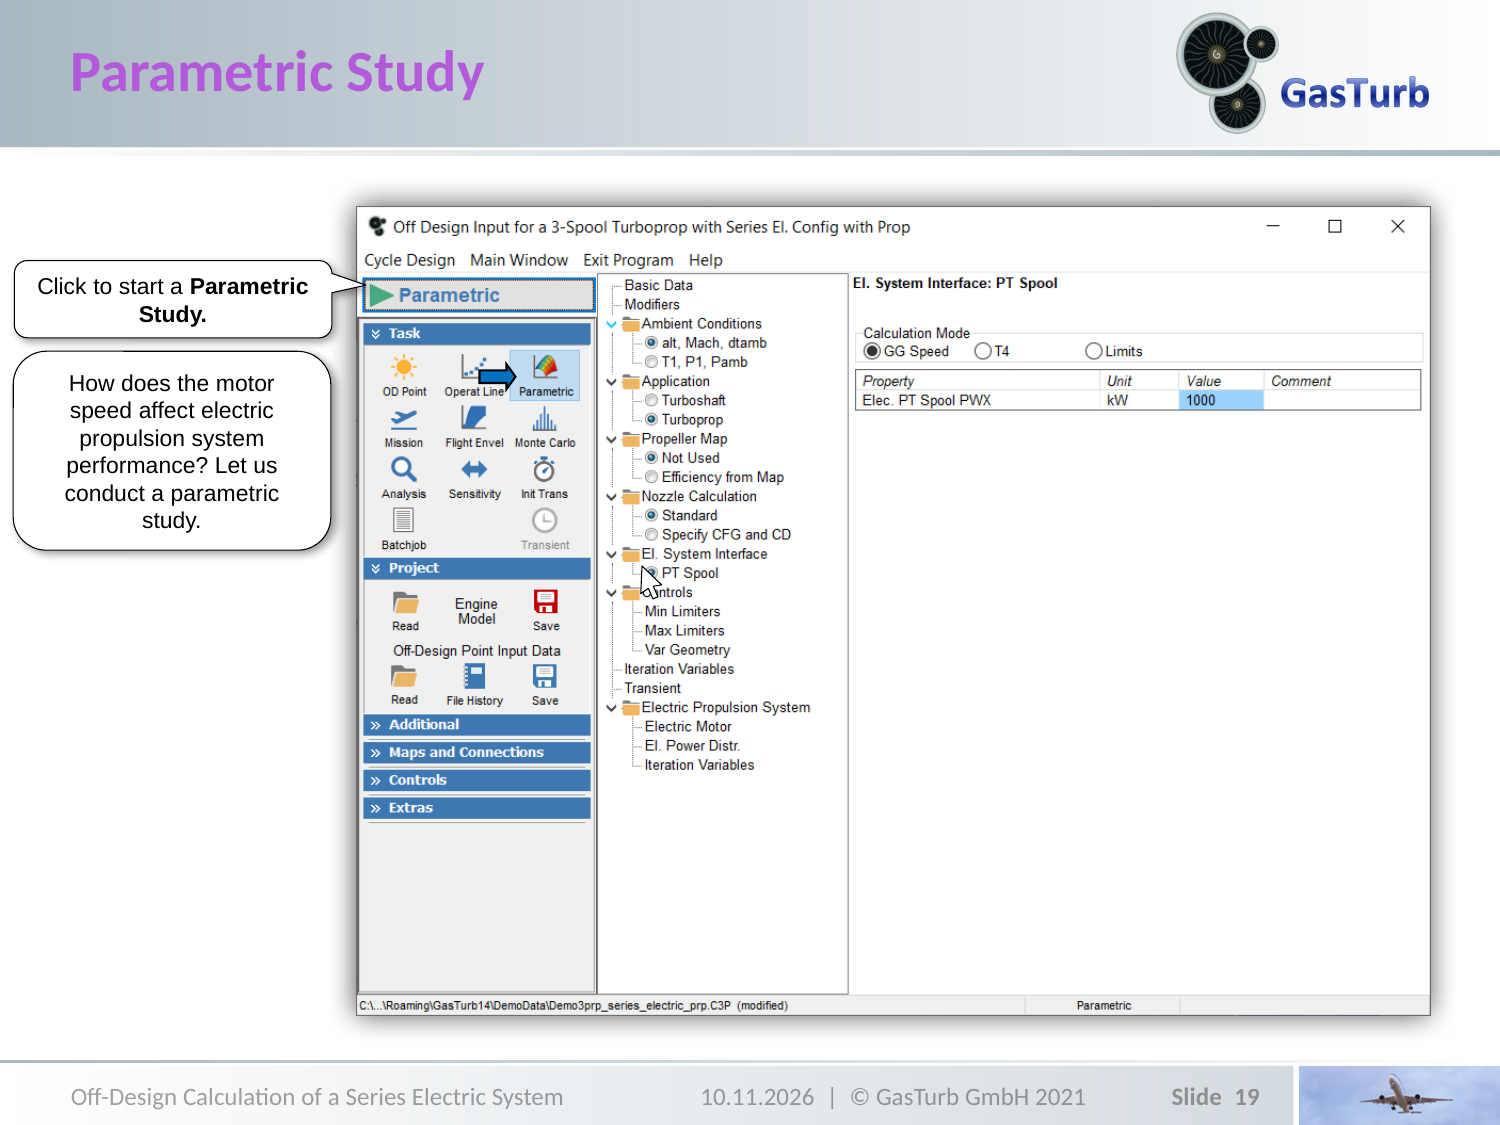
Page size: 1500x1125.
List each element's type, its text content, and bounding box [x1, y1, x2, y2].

title Parametric Study [70, 0, 1164, 148]
slide_number 19 [1234, 1065, 1294, 1125]
picture [0, 1060, 1500, 1125]
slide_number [665, 1065, 827, 1125]
text_box Click to start a Parametric Study. [14, 260, 356, 338]
footer Off-Design Calculation of a Series Electric System [0, 1065, 665, 1125]
picture [0, 0, 1500, 156]
text_box How does the motor speed affect electric propulsion system performance? Let us conduct a parametric study. [13, 351, 331, 551]
picture [356, 206, 1431, 1016]
